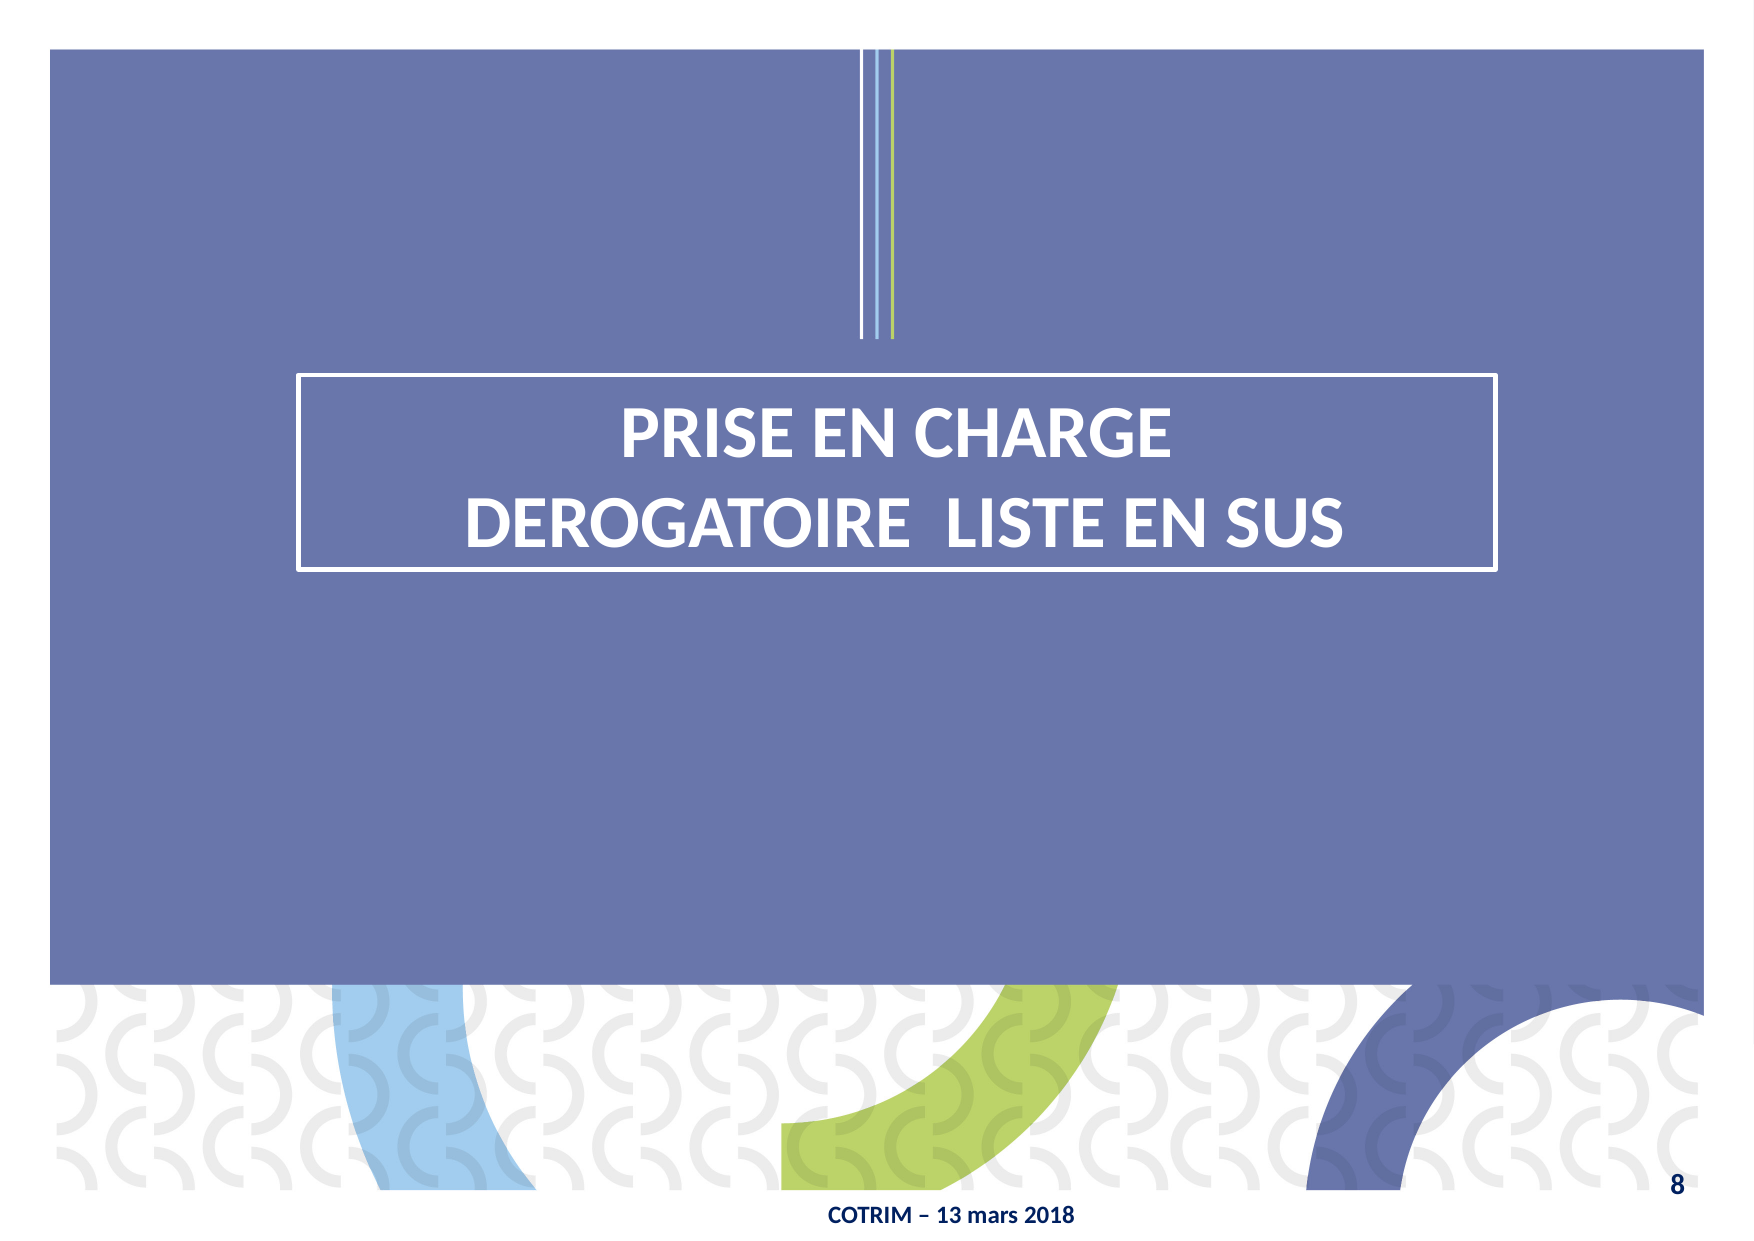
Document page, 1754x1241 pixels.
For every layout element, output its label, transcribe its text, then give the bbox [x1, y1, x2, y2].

picture [0, 0, 1754, 1240]
text_box PRISE EN CHARGE DEROGATOIRE LISTE EN SUS [298, 374, 1496, 570]
text_box 8 [1648, 1158, 1708, 1208]
